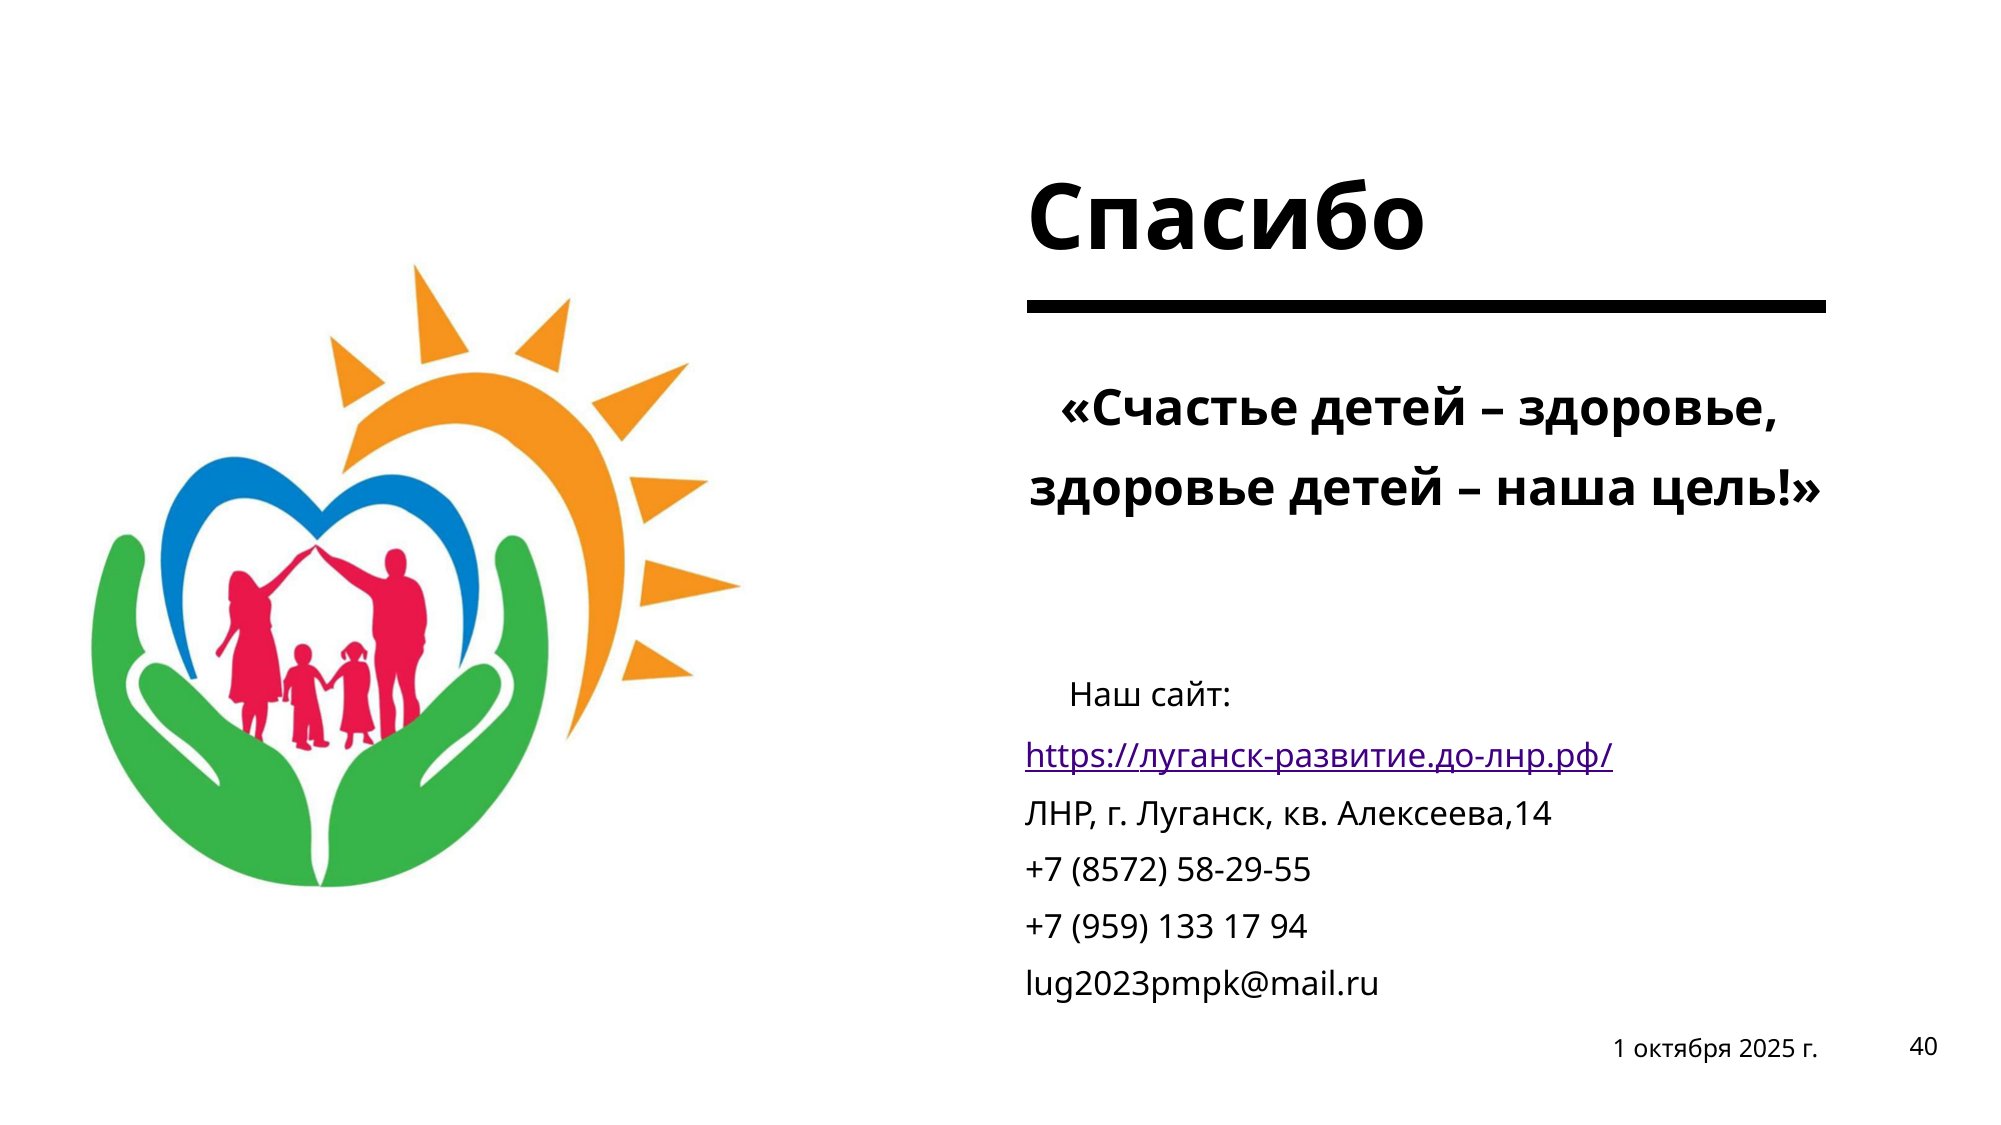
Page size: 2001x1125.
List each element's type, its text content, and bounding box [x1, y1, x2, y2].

list Наш сайт: https://луганск-развитие.до-лнр.рф/ ЛНР, г. Луганск, кв. Алексеева,14 +7 (8572) 58-29-55 +7 (959) 133 17 94 lug2023pmpk@mail.ru [1025, 678, 1826, 1003]
slide_number 40 [1885, 1032, 1954, 1063]
text_box 1 октября 2025 г. [1612, 1032, 1863, 1063]
list «Счастье детей – здоровье, здоровье детей – наша цель!» [1026, 375, 1827, 758]
picture [0, 203, 794, 998]
title Спасибо [1026, 163, 1827, 270]
